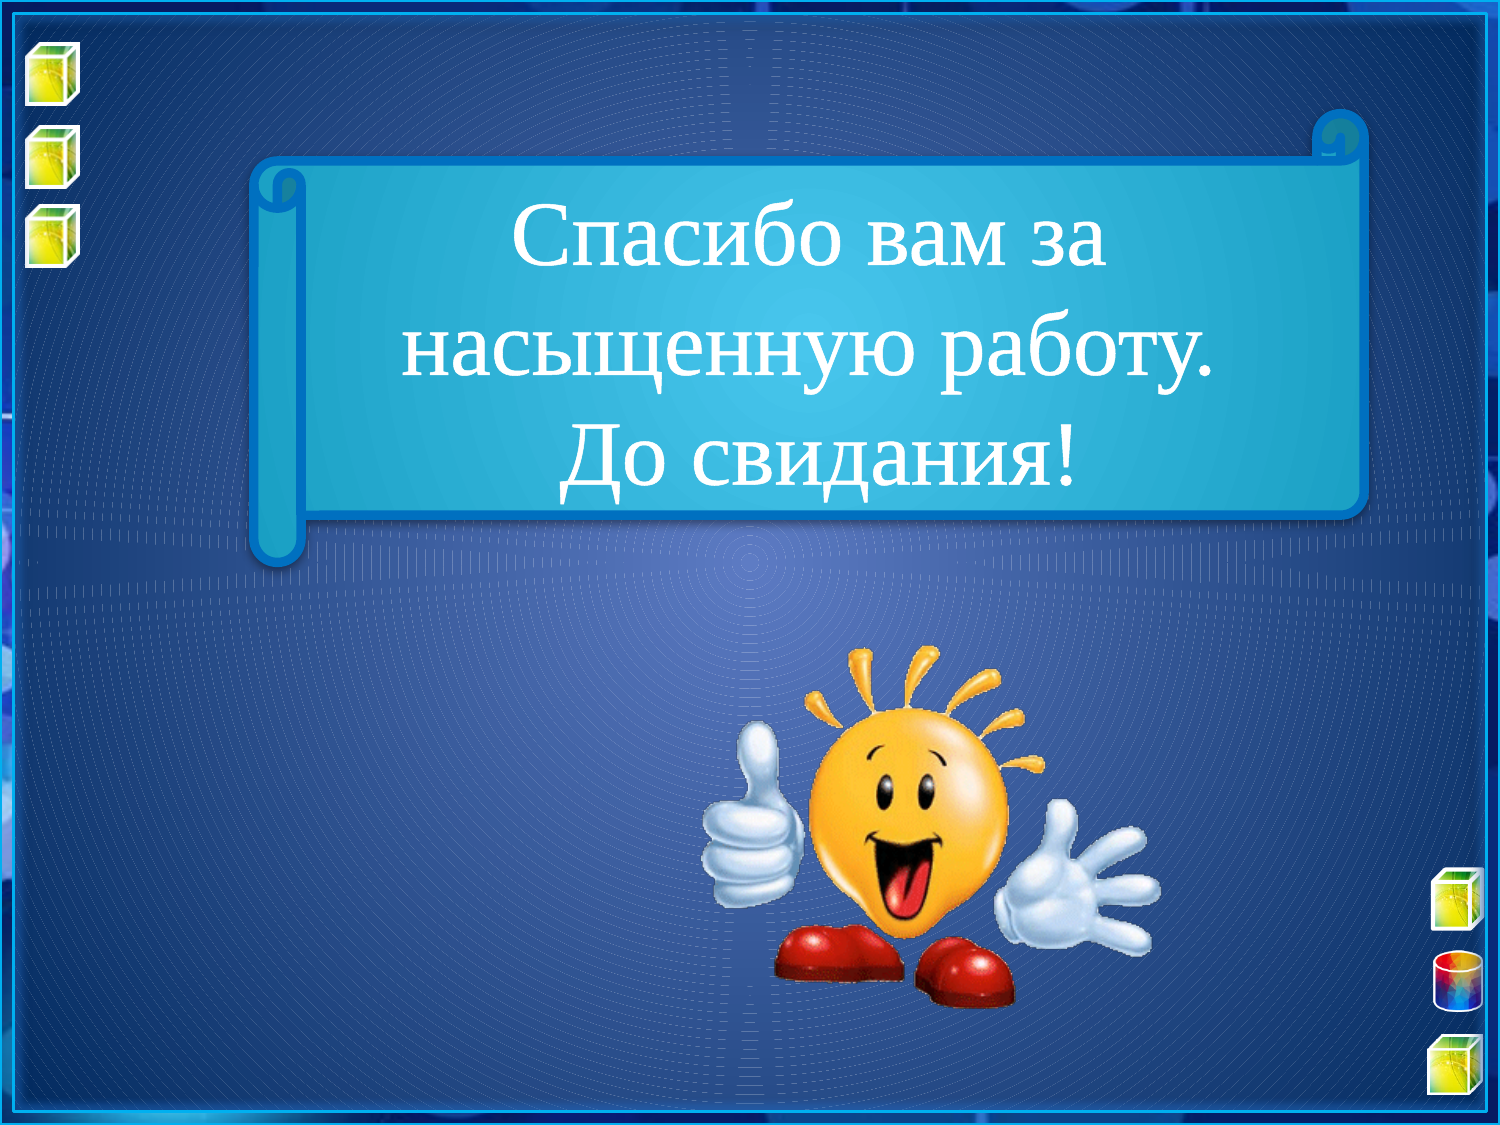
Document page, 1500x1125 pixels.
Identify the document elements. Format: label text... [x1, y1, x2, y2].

text_box Спасибо вам за насыщенную работу. До свидания! [253, 113, 1365, 563]
picture [3, 3, 1497, 1122]
